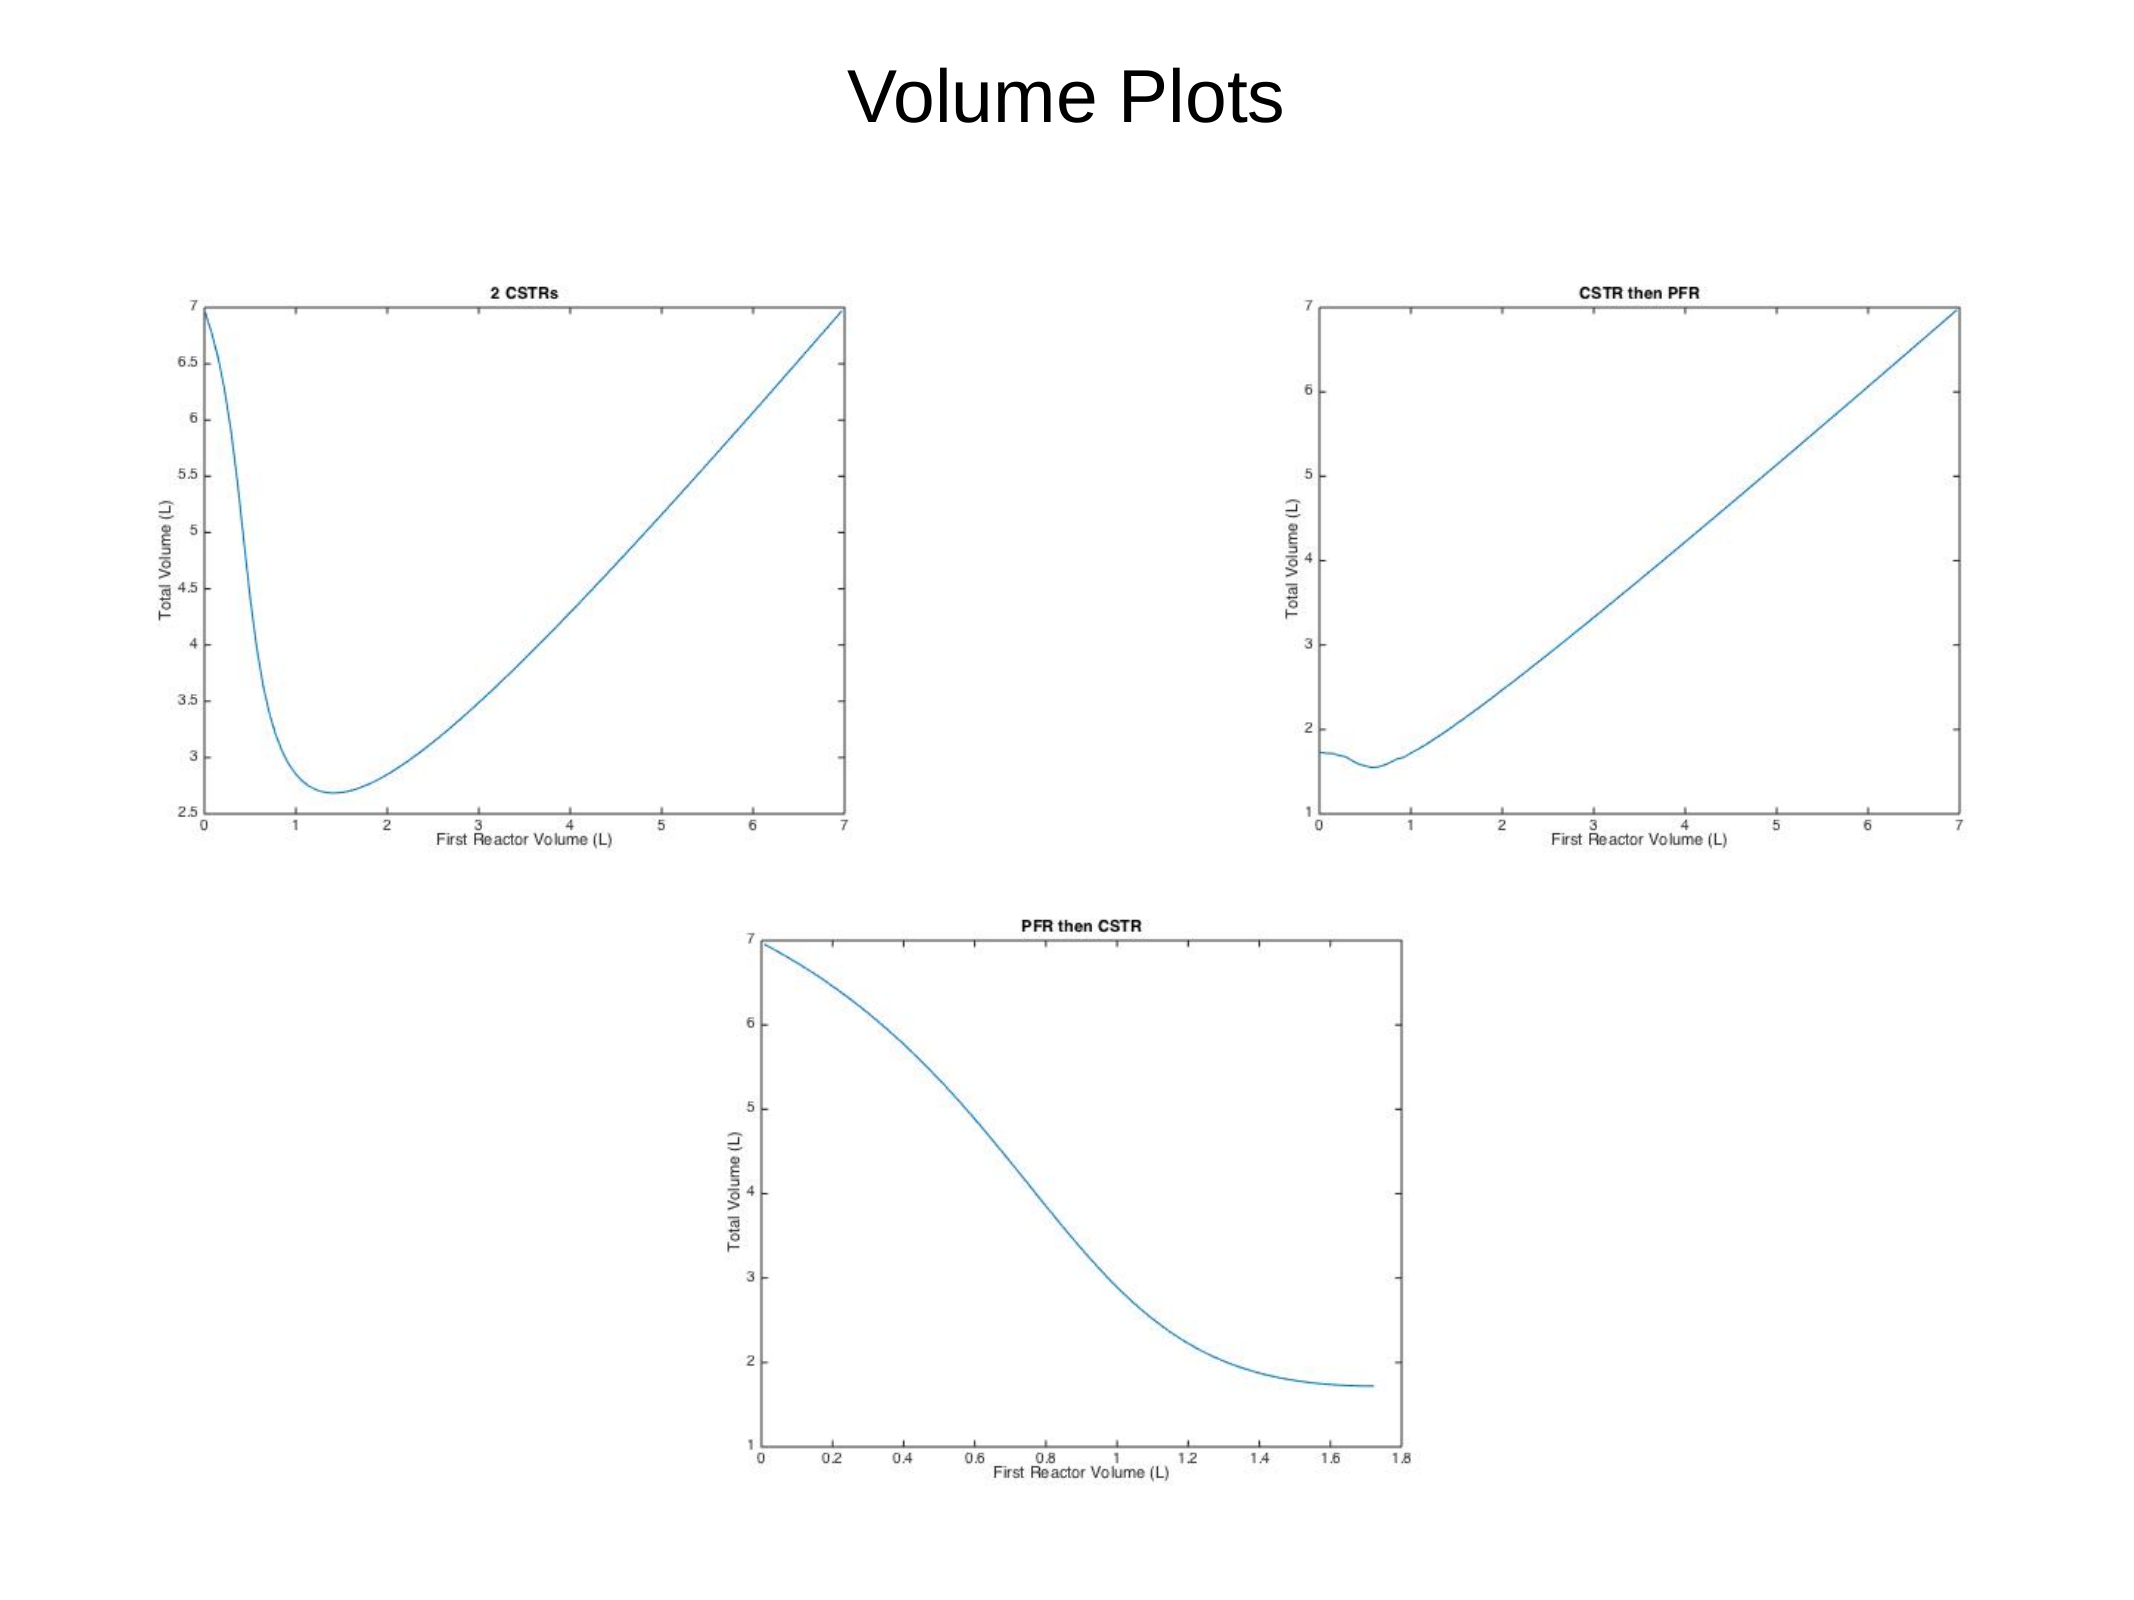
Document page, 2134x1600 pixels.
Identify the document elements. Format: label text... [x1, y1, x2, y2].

picture [653, 895, 1480, 1515]
title Volume Plots [208, 39, 1925, 248]
picture [97, 262, 924, 882]
picture [1212, 262, 2038, 882]
